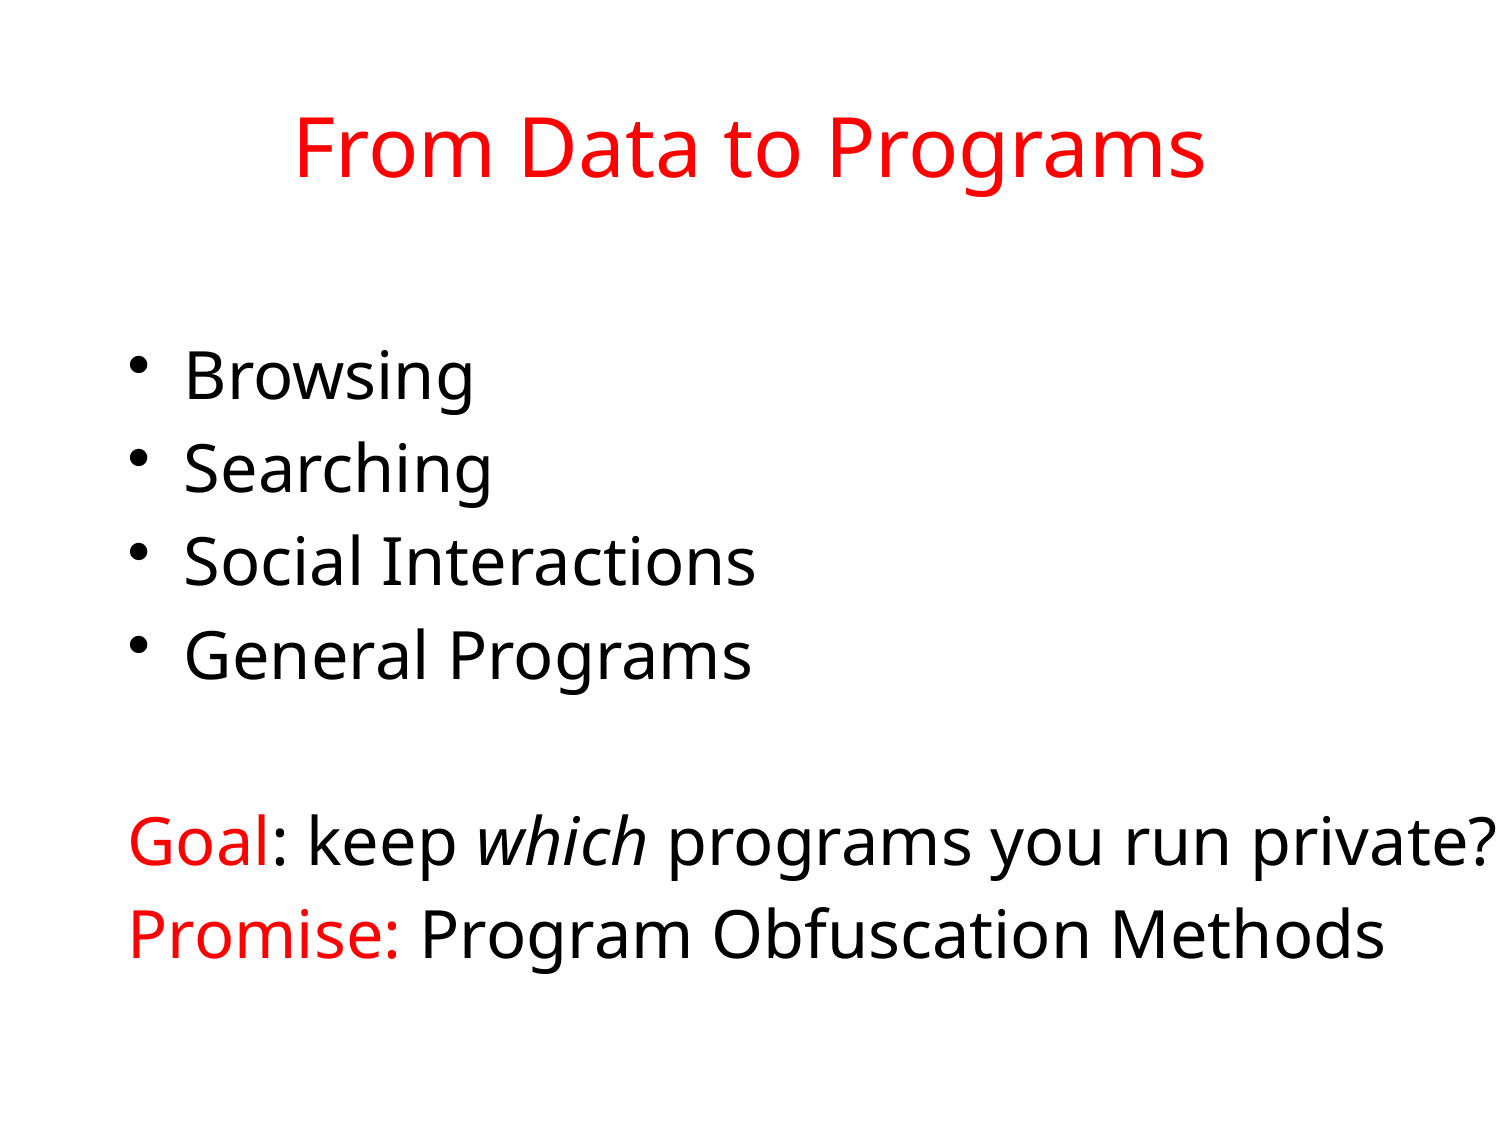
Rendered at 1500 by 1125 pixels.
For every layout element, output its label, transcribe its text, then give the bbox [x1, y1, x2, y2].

title From Data to Programs [112, 49, 1388, 238]
list Browsing Searching Social Interactions General Programs Goal: keep which programs you run private? Promise: Program Obfuscation Methods [112, 324, 1500, 1001]
